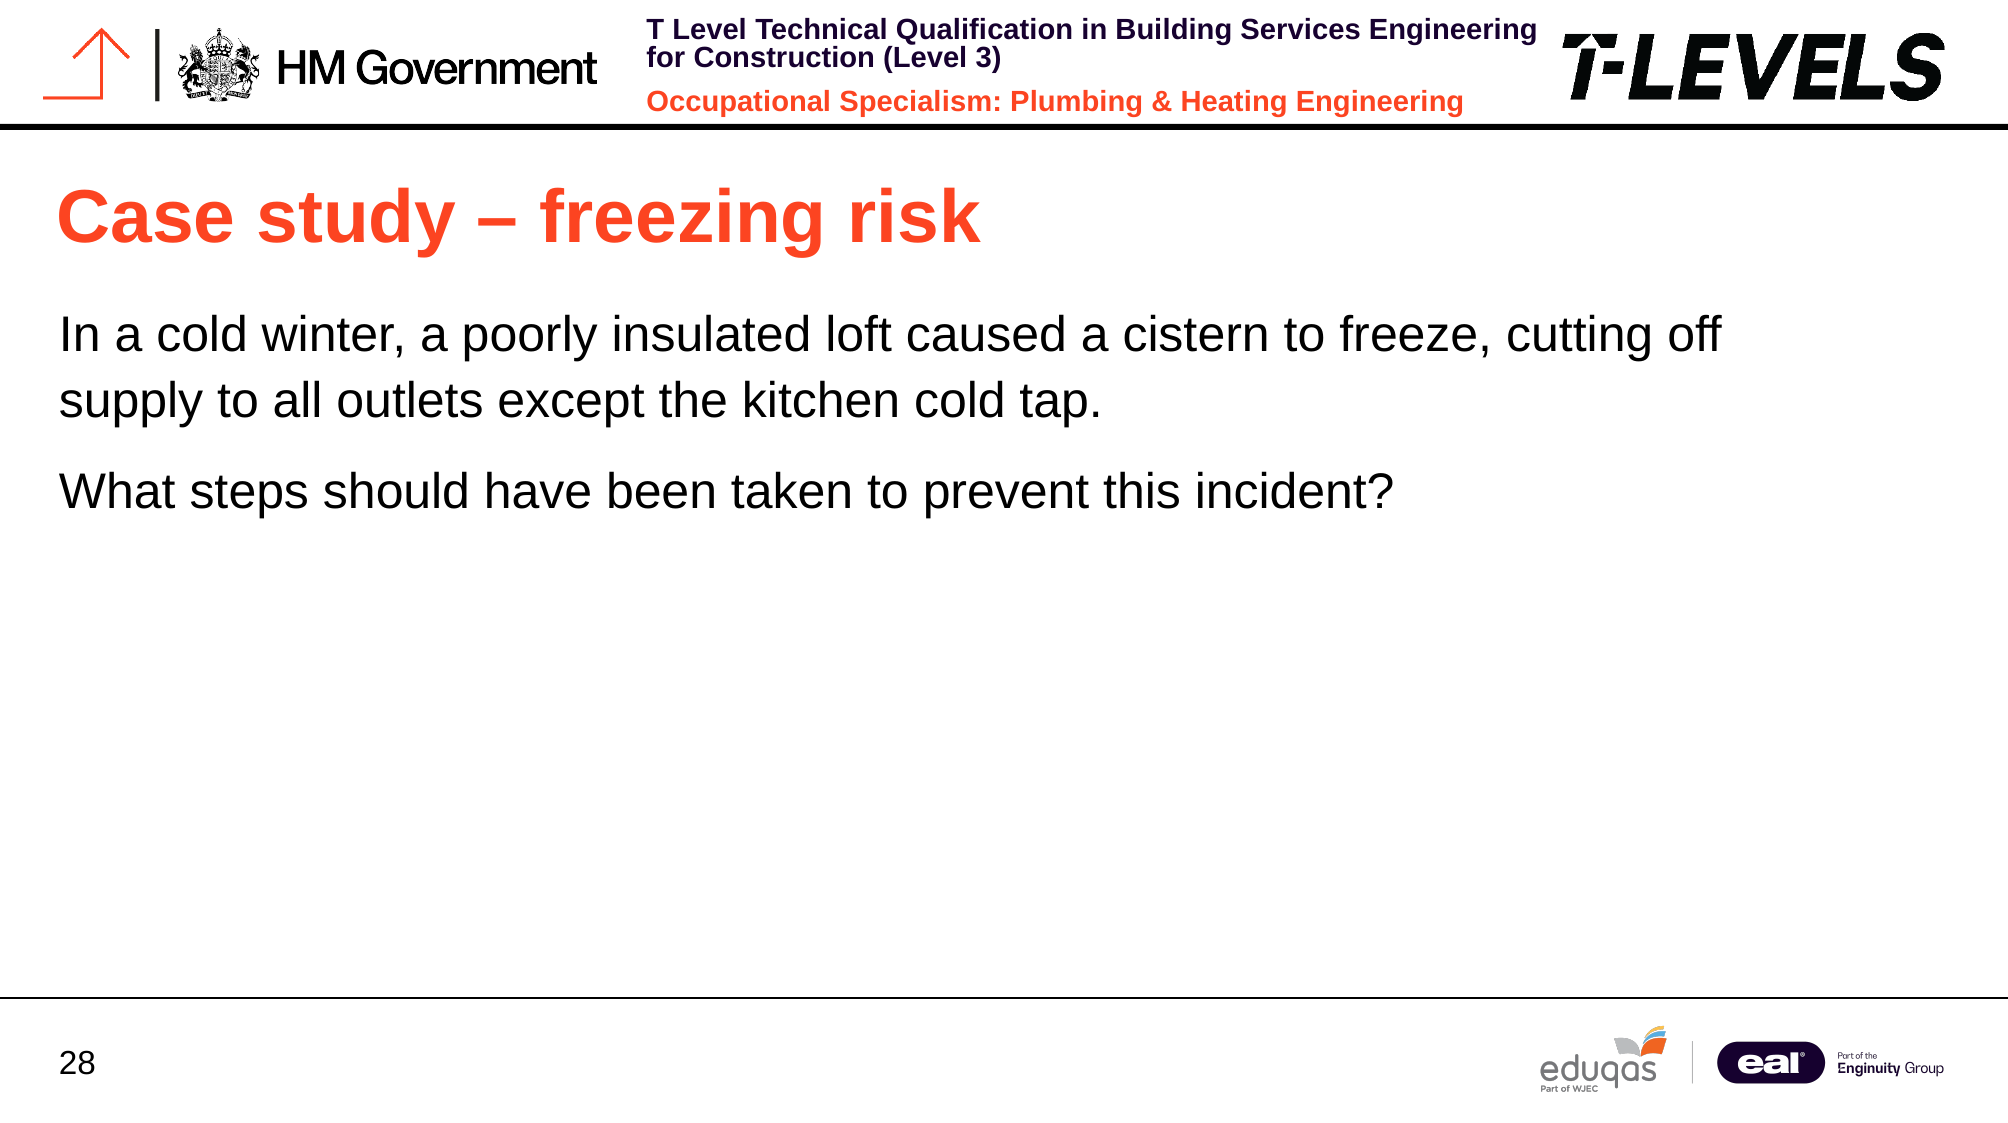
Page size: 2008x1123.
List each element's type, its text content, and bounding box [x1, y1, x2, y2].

text_box In a cold winter, a poorly insulated loft caused a cistern to freeze, cutting off supply to all outlets except the kitchen cold tap. What steps should have been taken to prevent this incident? [58, 295, 1725, 760]
picture [155, 28, 597, 102]
title Case study – freezing risk [41, 111, 1949, 314]
picture [38, 27, 136, 100]
picture [1543, 25, 1964, 108]
picture [1535, 1021, 1949, 1097]
